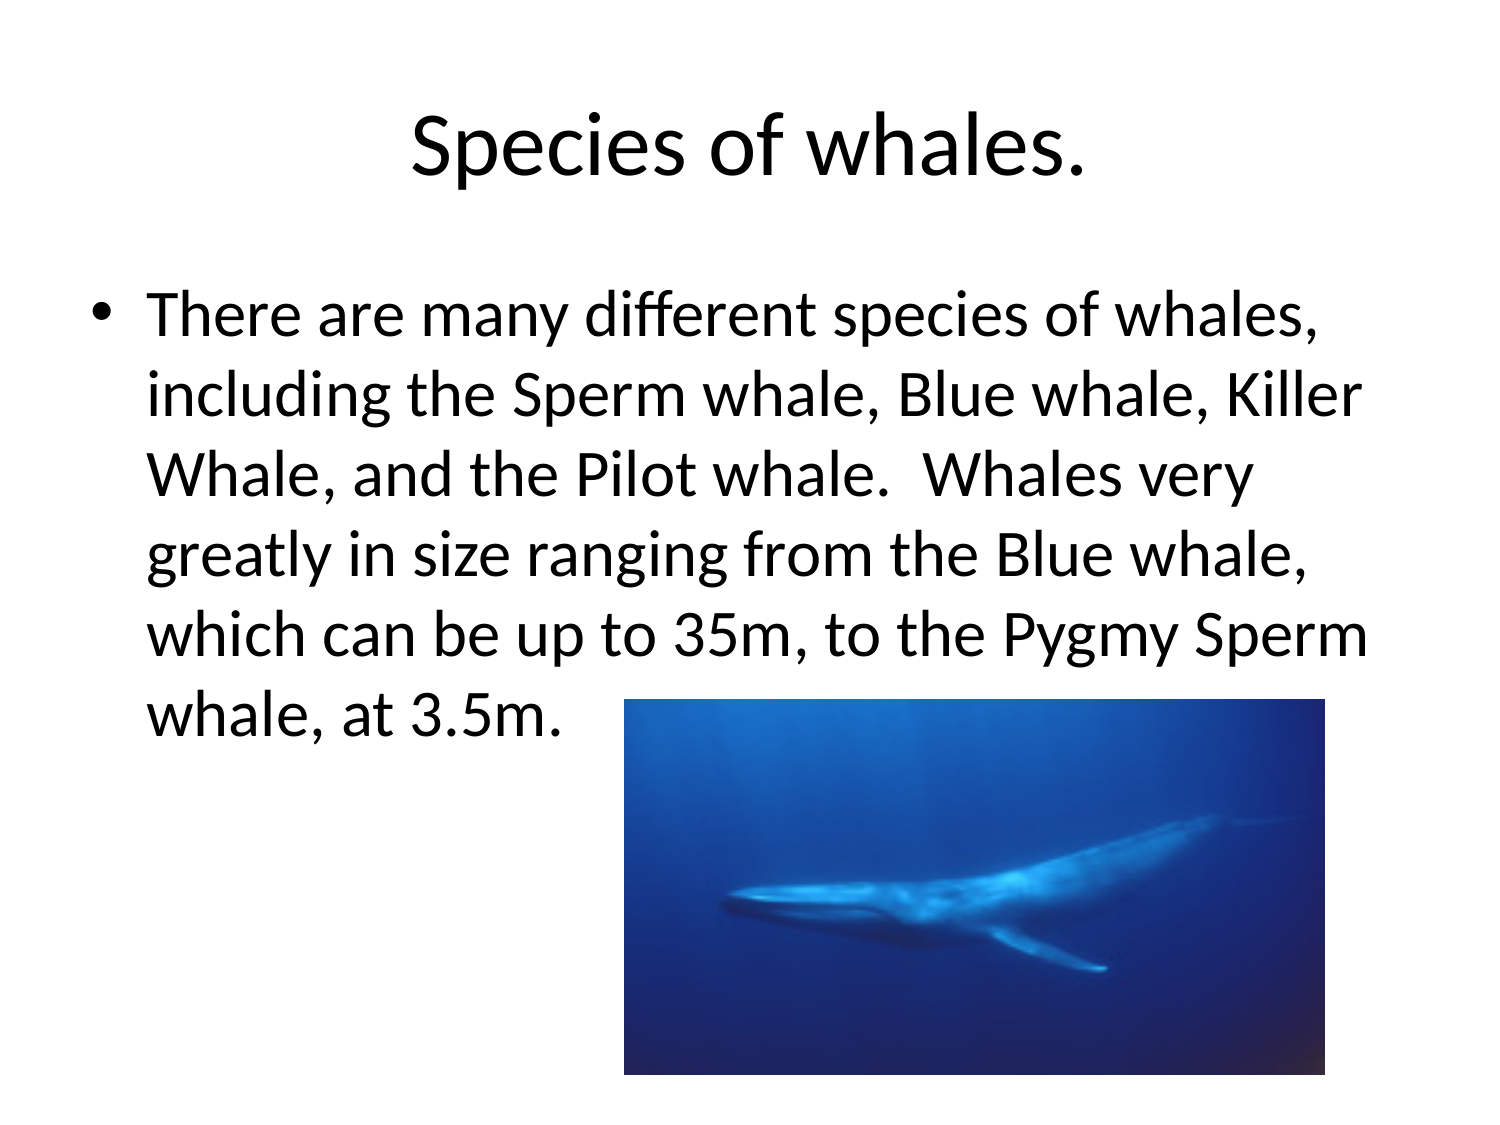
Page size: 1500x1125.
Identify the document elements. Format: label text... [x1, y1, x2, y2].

picture [624, 699, 1326, 1076]
title Species of whales. [75, 45, 1425, 233]
list There are many different species of whales, including the Sperm whale, Blue whale, Killer Whale, and the Pilot whale. Whales very greatly in size ranging from the Blue whale, which can be up to 35m, to the Pygmy Sperm whale, at 3.5m. [75, 262, 1425, 1005]
